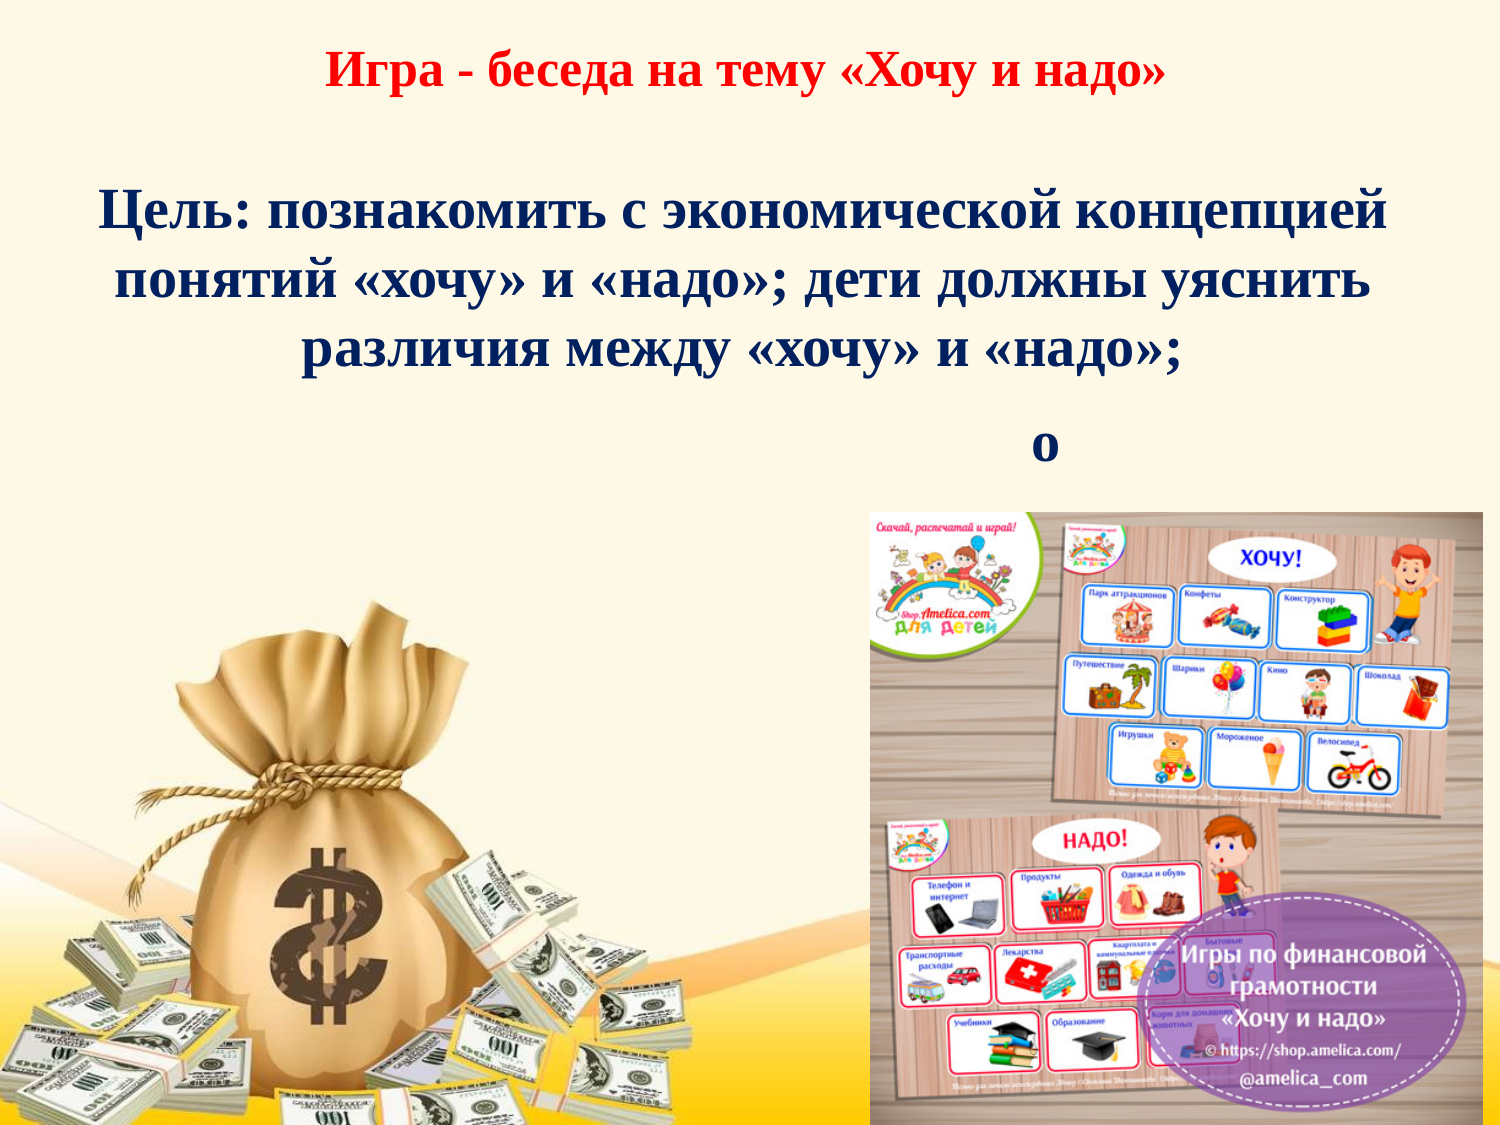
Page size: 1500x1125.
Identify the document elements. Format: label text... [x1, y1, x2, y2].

text_box Игра - беседа на тему «Хочу и надо» [323, 32, 1177, 97]
title Цель: познакомить с экономической концепцией понятий «хочу» и «надо»; дети должны уяснить различия между «хочу» и «надо»; [94, 100, 1405, 381]
text_box о [462, 400, 1467, 473]
picture [0, 0, 1500, 1125]
